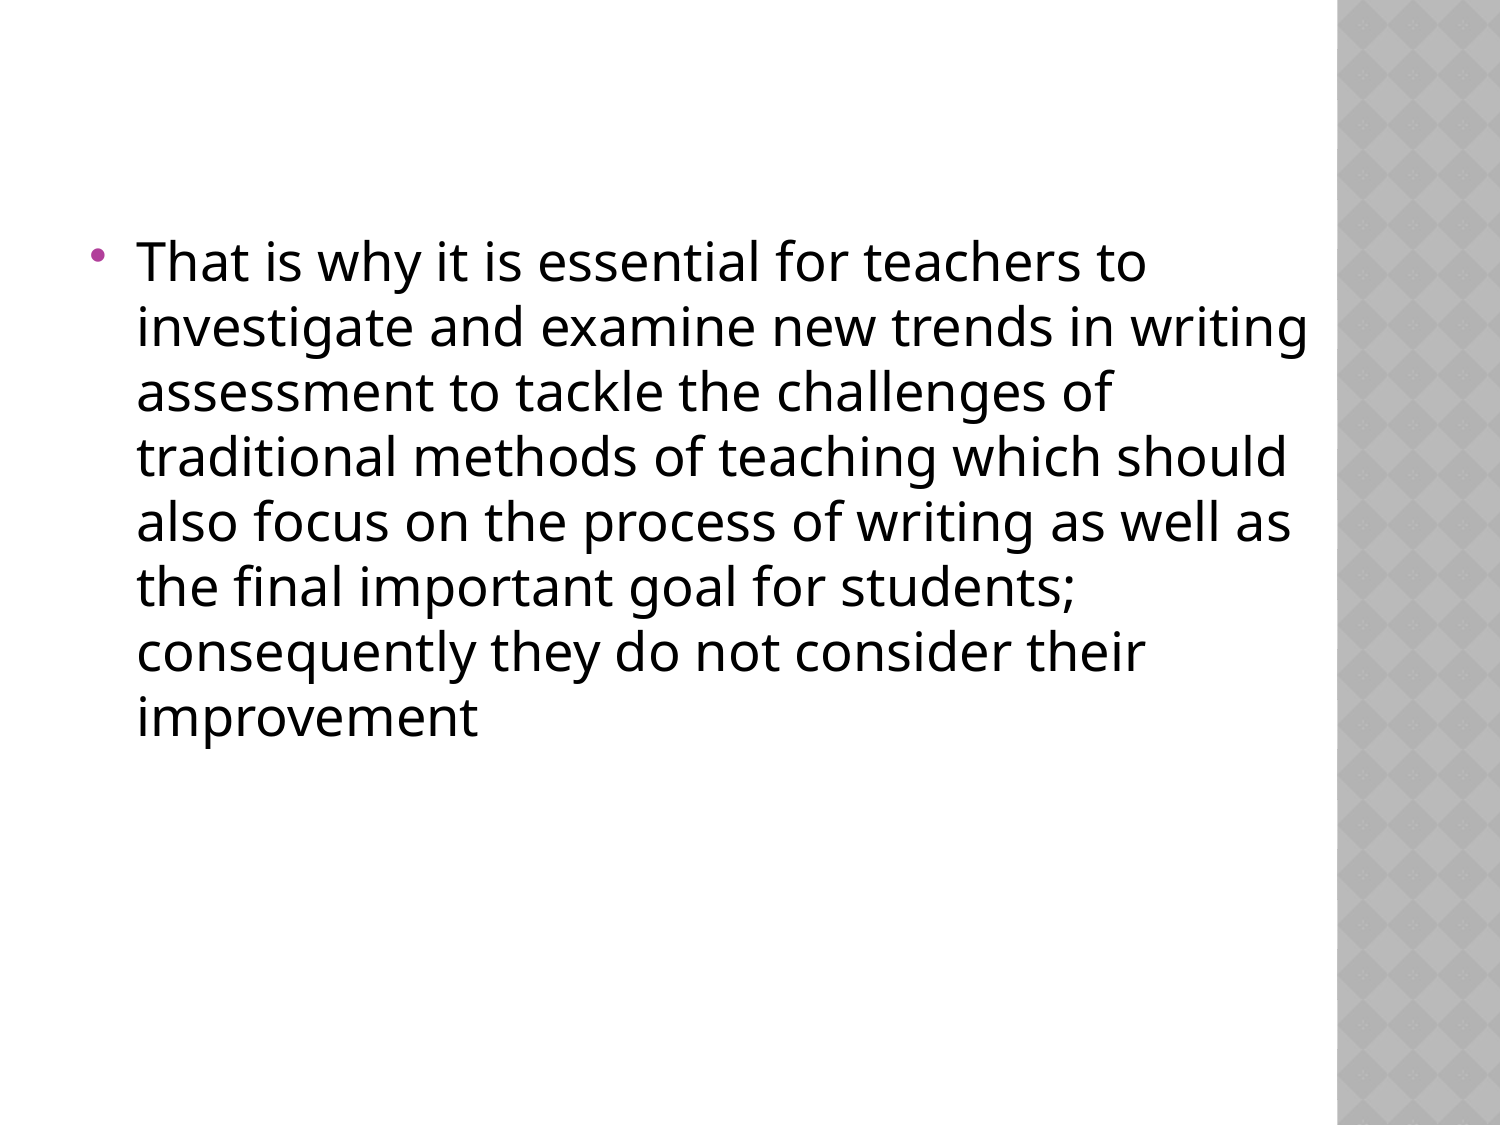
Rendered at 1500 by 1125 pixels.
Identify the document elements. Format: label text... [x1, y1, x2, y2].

list That is why it is essential for teachers to investigate and examine new trends in writing assessment to tackle the challenges of traditional methods of teaching which should also focus on the process of writing as well as the final important goal for students; consequently they do not consider their improvement [76, 219, 1331, 976]
